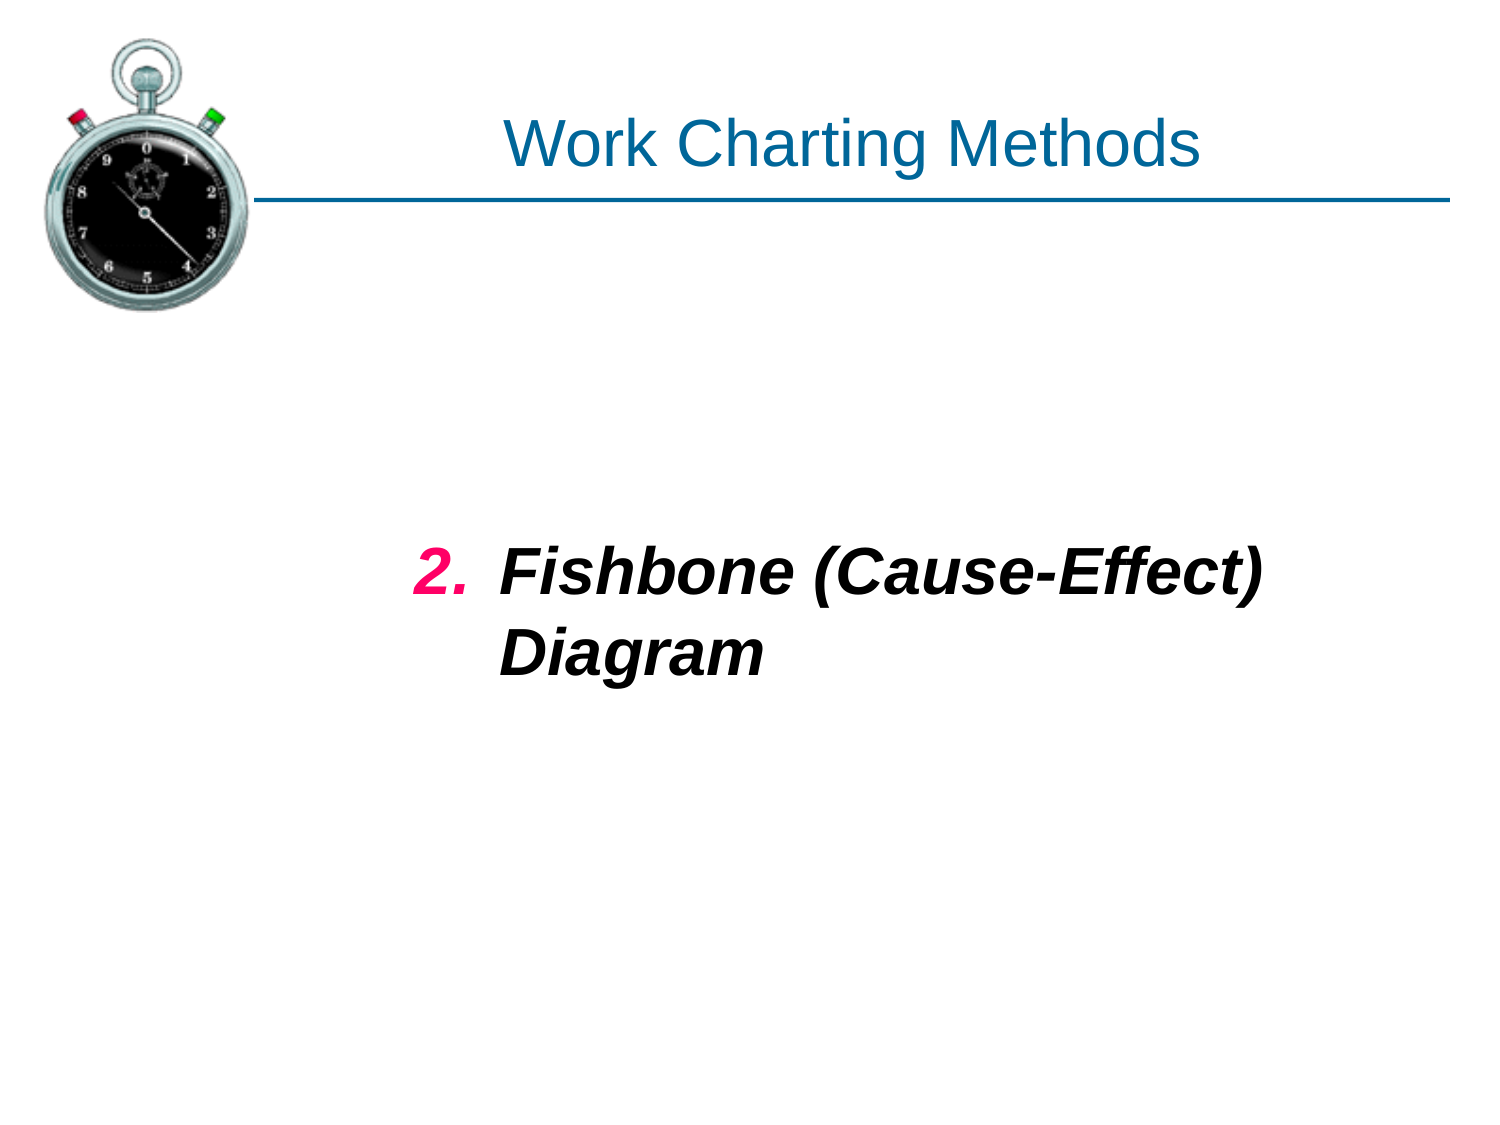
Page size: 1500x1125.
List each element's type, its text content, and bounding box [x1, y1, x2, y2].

list Fishbone (Cause-Effect) Diagram [399, 237, 1450, 975]
picture [37, 37, 254, 313]
title Work Charting Methods [275, 37, 1450, 188]
